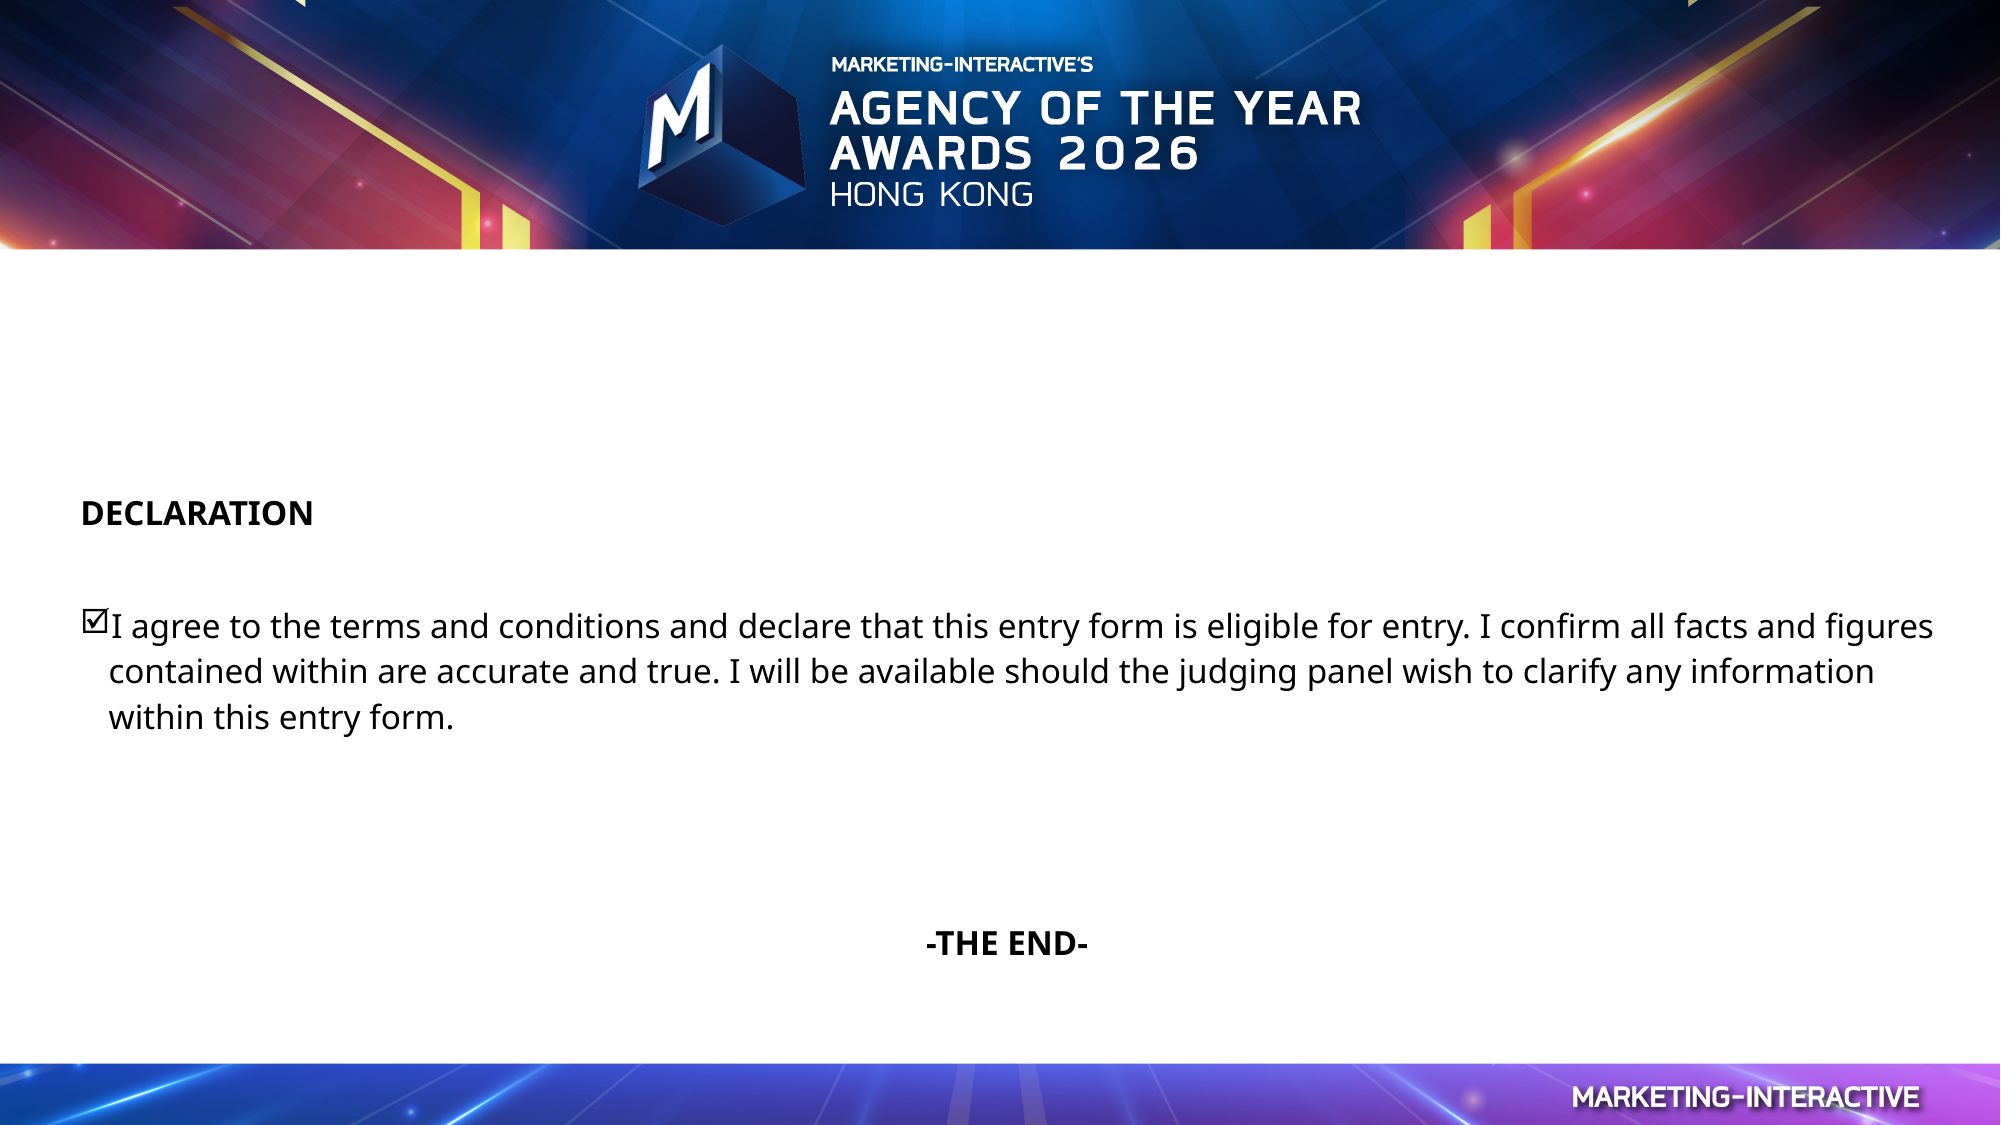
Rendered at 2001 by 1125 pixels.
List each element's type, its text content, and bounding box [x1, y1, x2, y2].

picture [0, 0, 2000, 1125]
table_header DECLARATION I agree to the terms and conditions and declare that this entry form is eligible for entry. I confirm all facts and figures contained within are accurate and true. I will be available should the judging panel wish to clarify any information within this entry form. -THE END- [65, 258, 1958, 1125]
